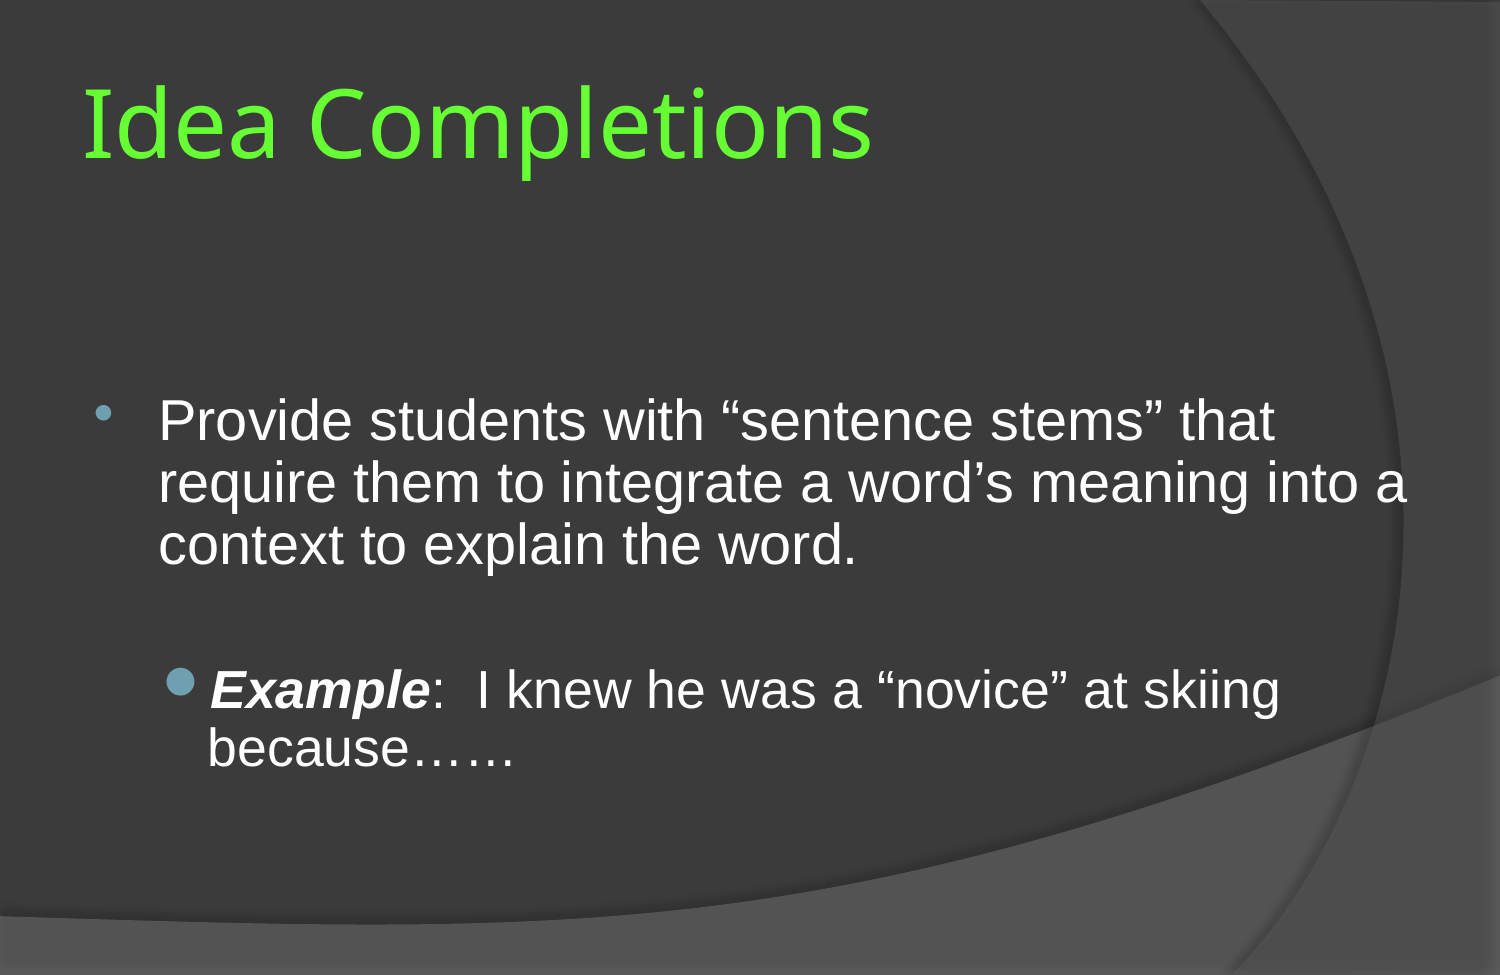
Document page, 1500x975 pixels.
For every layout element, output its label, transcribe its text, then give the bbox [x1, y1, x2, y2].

list Provide students with “sentence stems” that require them to integrate a word’s meaning into a context to explain the word. Example: I knew he was a “novice” at skiing because…… [74, 383, 1426, 790]
title Idea Completions [74, 38, 1301, 202]
